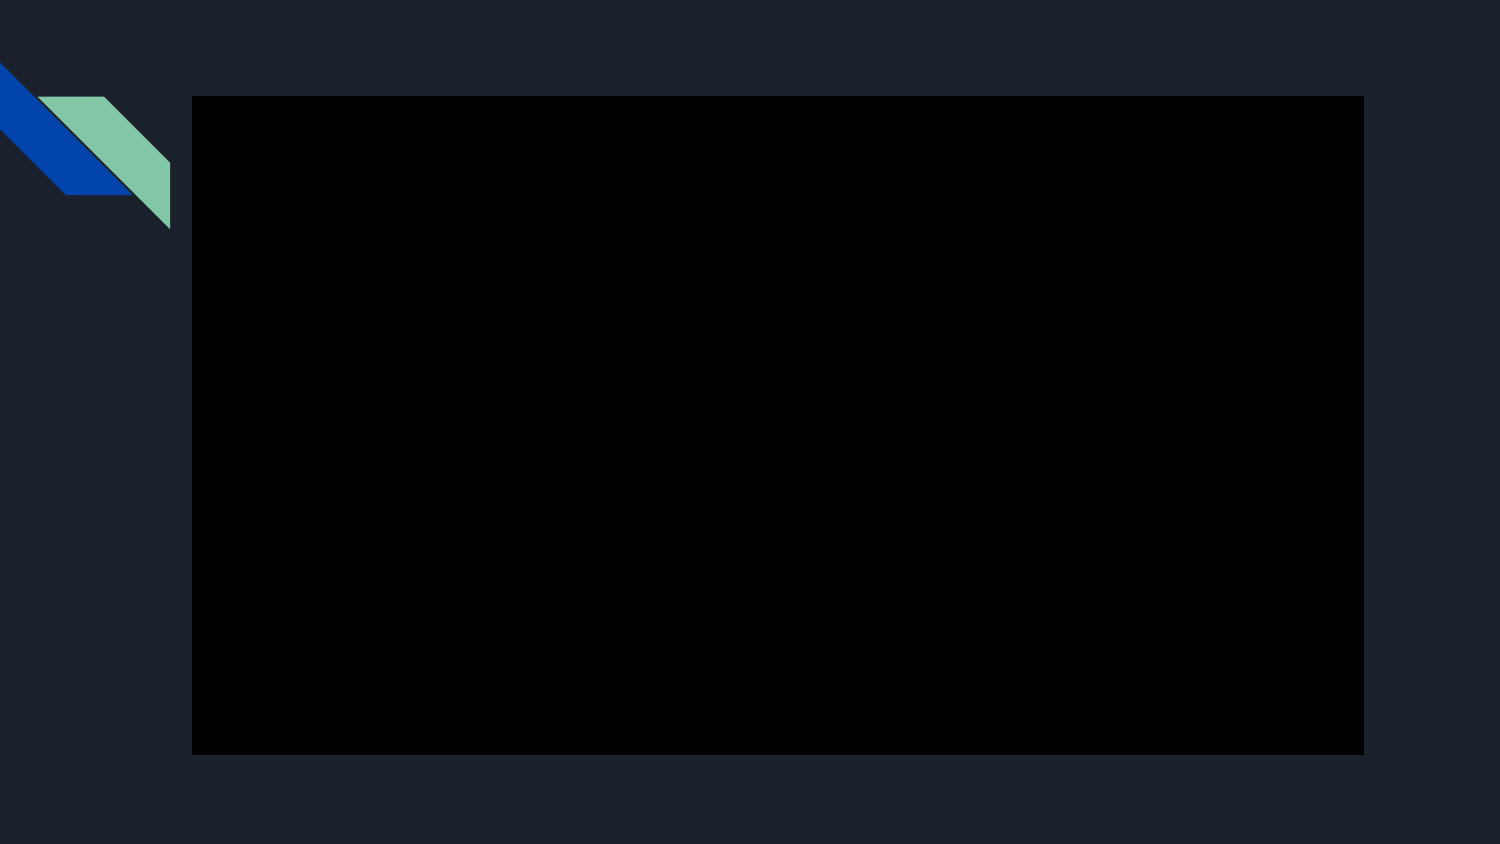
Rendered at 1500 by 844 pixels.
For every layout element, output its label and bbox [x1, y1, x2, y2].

text_box [190, 95, 1365, 756]
